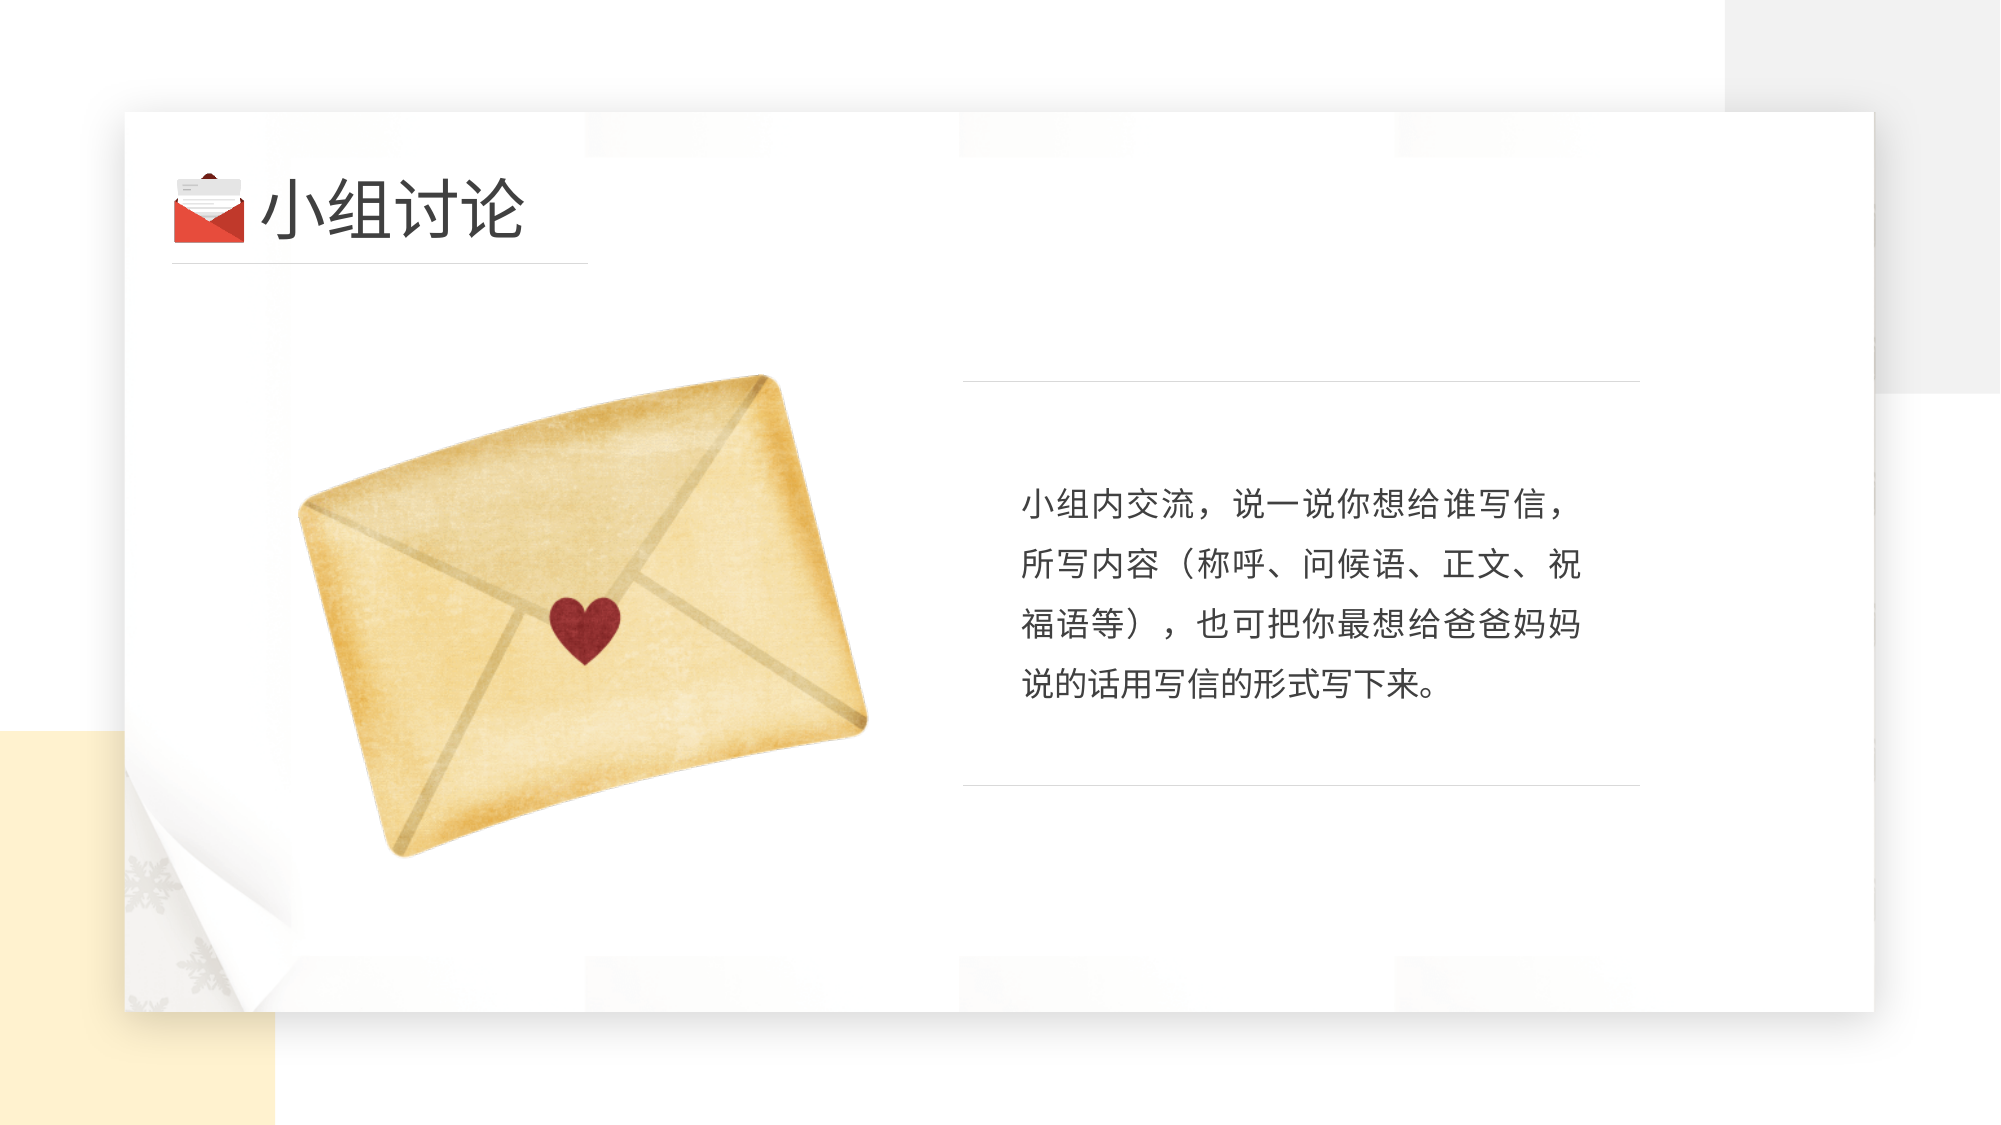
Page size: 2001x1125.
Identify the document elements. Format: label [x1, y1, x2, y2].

picture [124, 112, 1876, 1012]
text_box [962, 381, 1641, 786]
text_box [0, 0, 2000, 1125]
